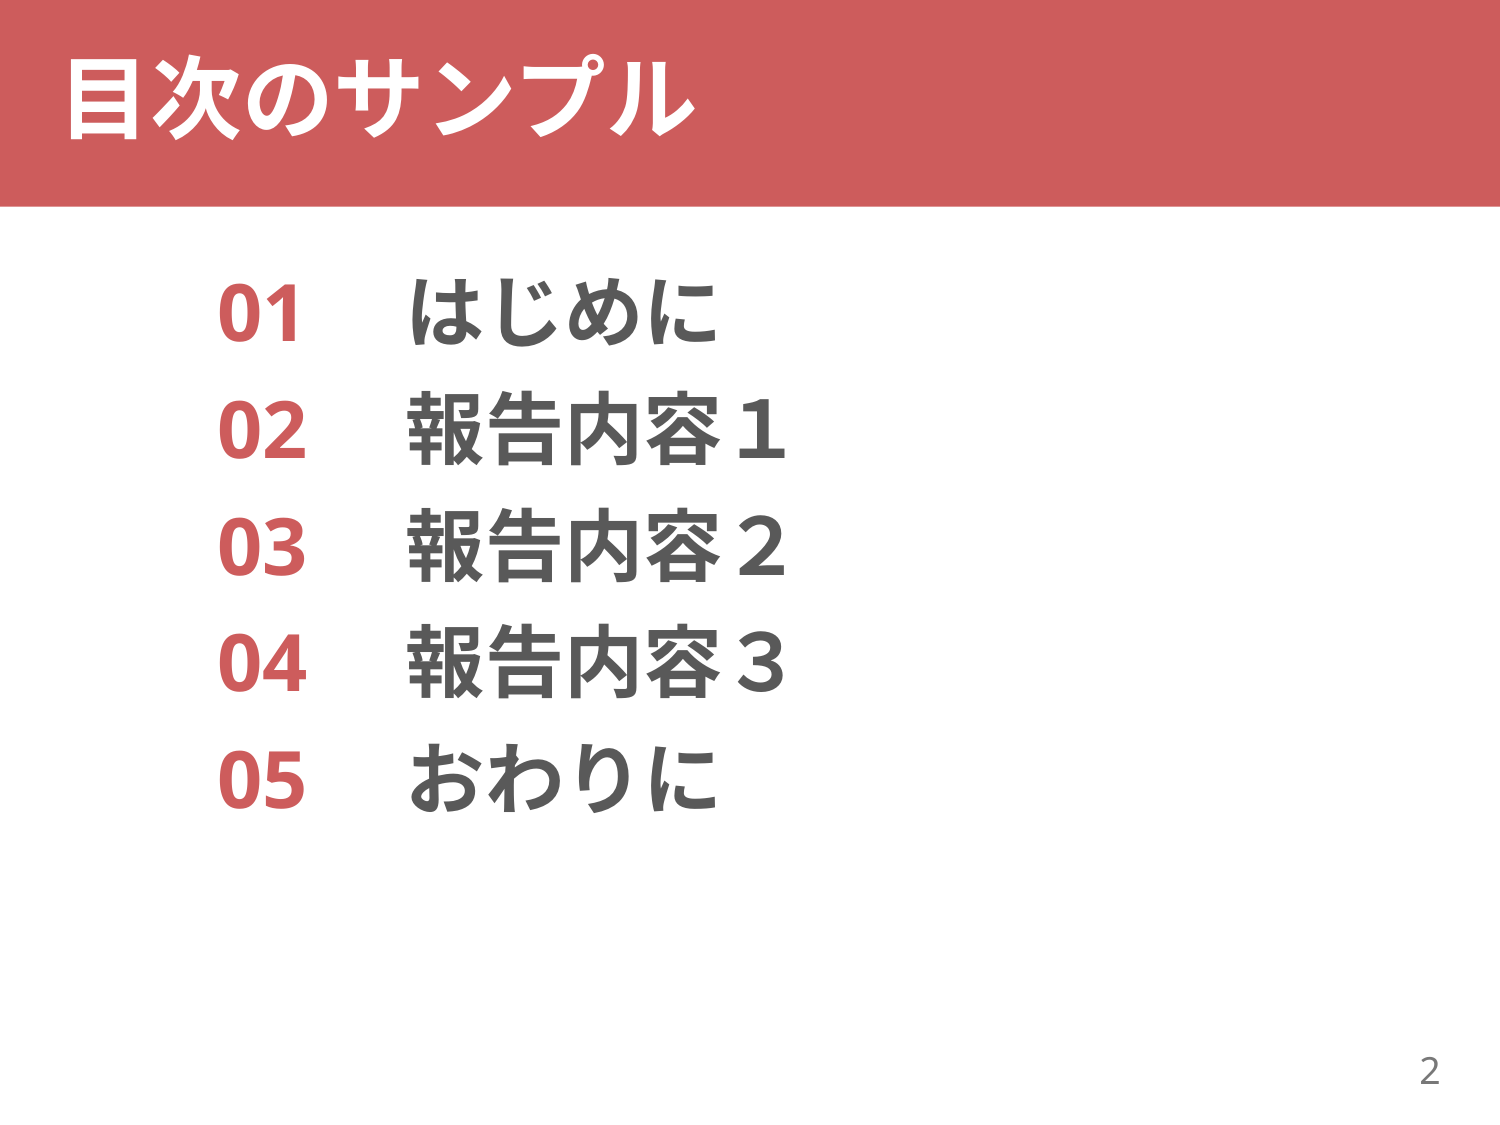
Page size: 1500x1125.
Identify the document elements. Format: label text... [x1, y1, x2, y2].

list 01 はじめに 02 報告内容１ 03 報告内容２ 04 報告内容３ 05 おわりに [158, 265, 1342, 1036]
slide_number 2 [1059, 1042, 1500, 1103]
title 目次のサンプル [0, 26, 1500, 181]
